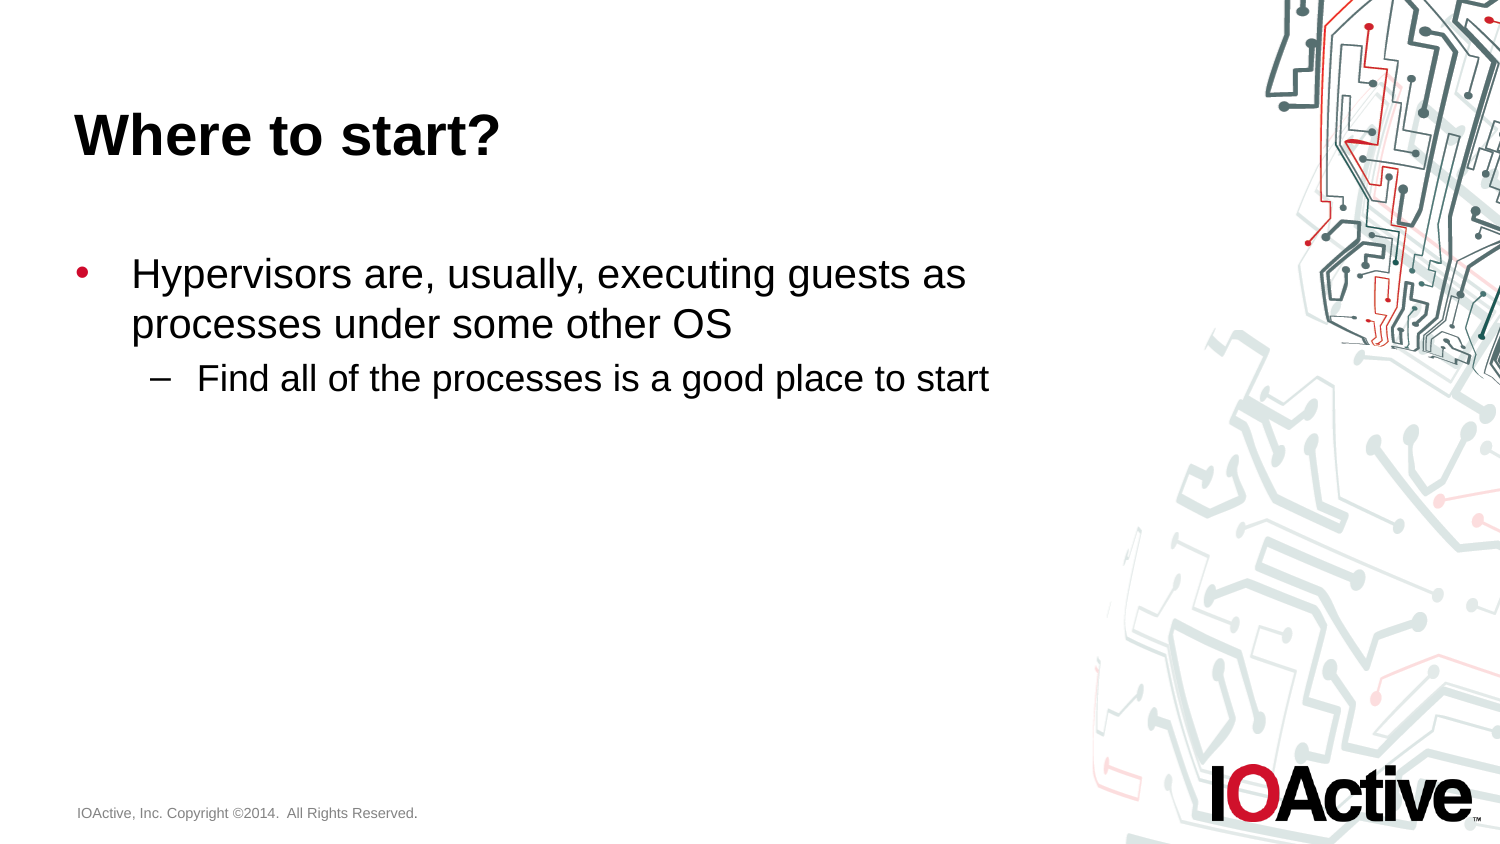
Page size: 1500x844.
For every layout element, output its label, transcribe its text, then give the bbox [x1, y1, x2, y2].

title Where to start? [74, 96, 1213, 238]
list Hypervisors are, usually, executing guests as processes under some other OS Find all of the processes is a good place to start [75, 246, 1155, 669]
picture [0, 0, 1500, 844]
